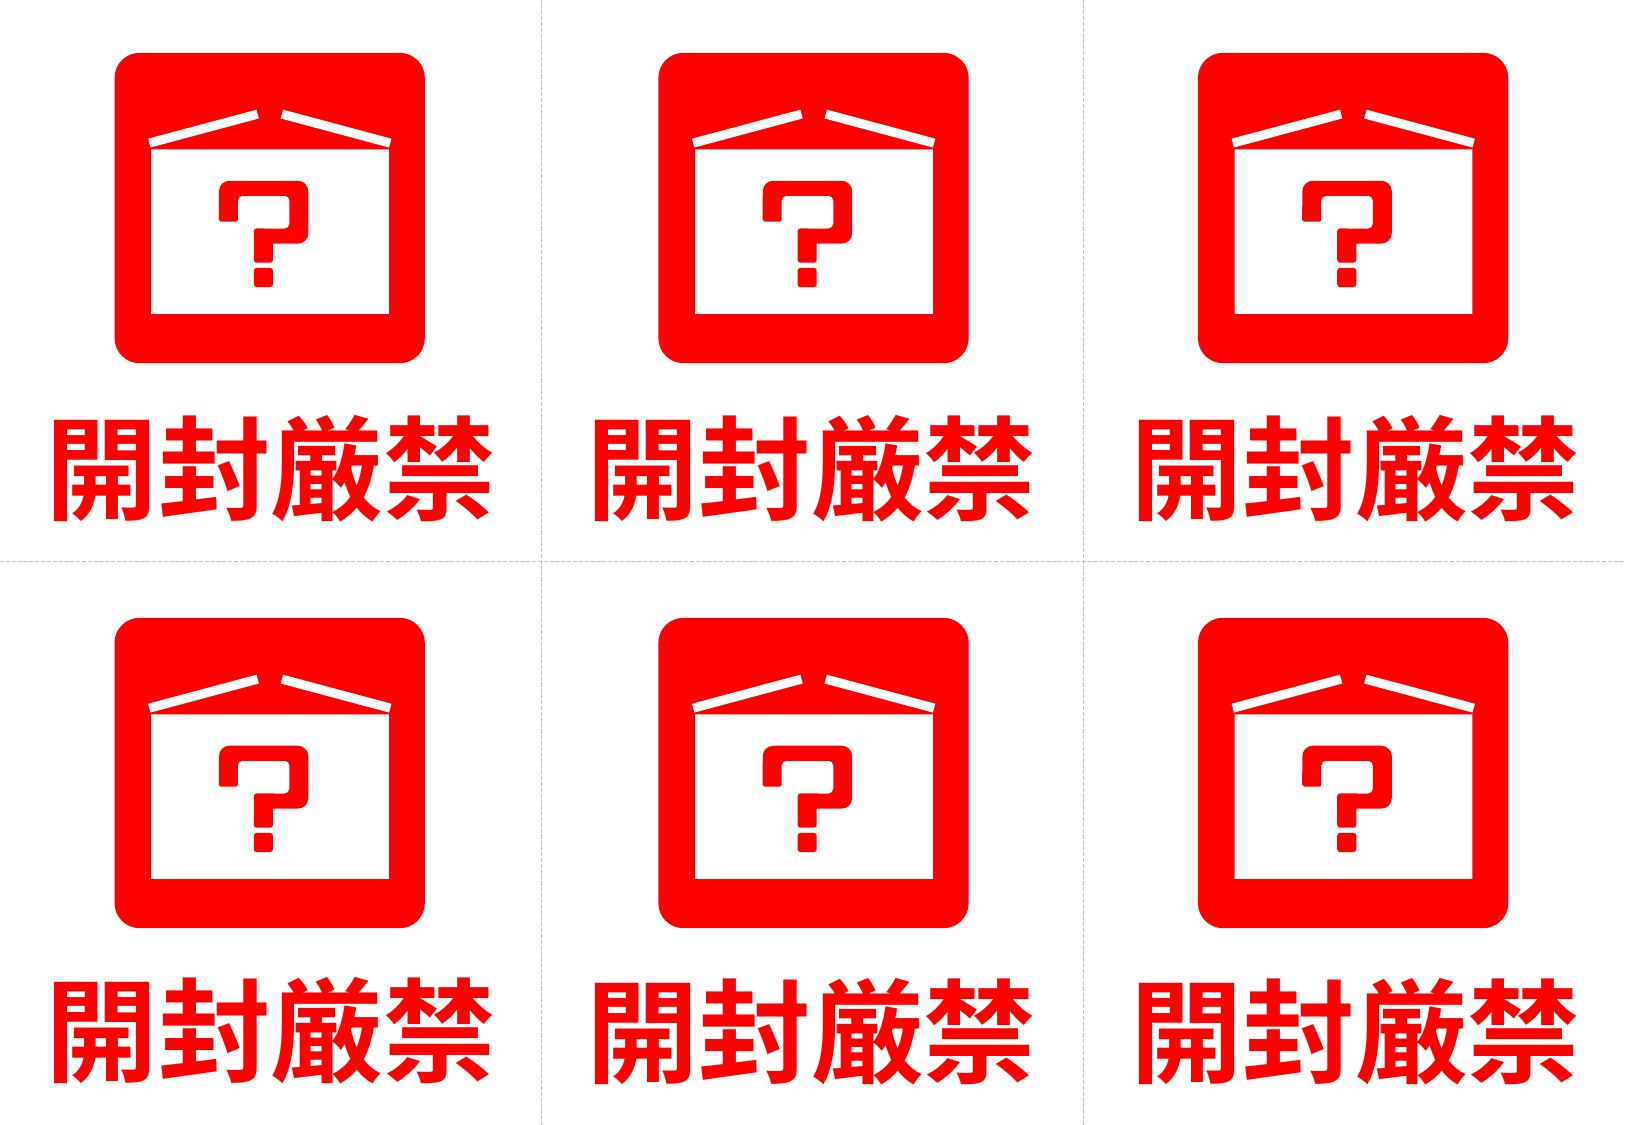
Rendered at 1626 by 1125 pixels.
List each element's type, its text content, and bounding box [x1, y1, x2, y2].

text_box 開封厳禁 [1130, 399, 1581, 535]
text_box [658, 617, 969, 929]
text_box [114, 52, 425, 364]
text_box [658, 52, 969, 364]
text_box 開封厳禁 [586, 399, 1037, 535]
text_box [1197, 617, 1509, 929]
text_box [1197, 52, 1509, 364]
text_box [114, 617, 425, 929]
text_box 開封厳禁 [1130, 961, 1581, 1097]
text_box 開封厳禁 [45, 961, 496, 1097]
text_box 開封厳禁 [586, 961, 1037, 1097]
text_box 開封厳禁 [45, 399, 496, 535]
